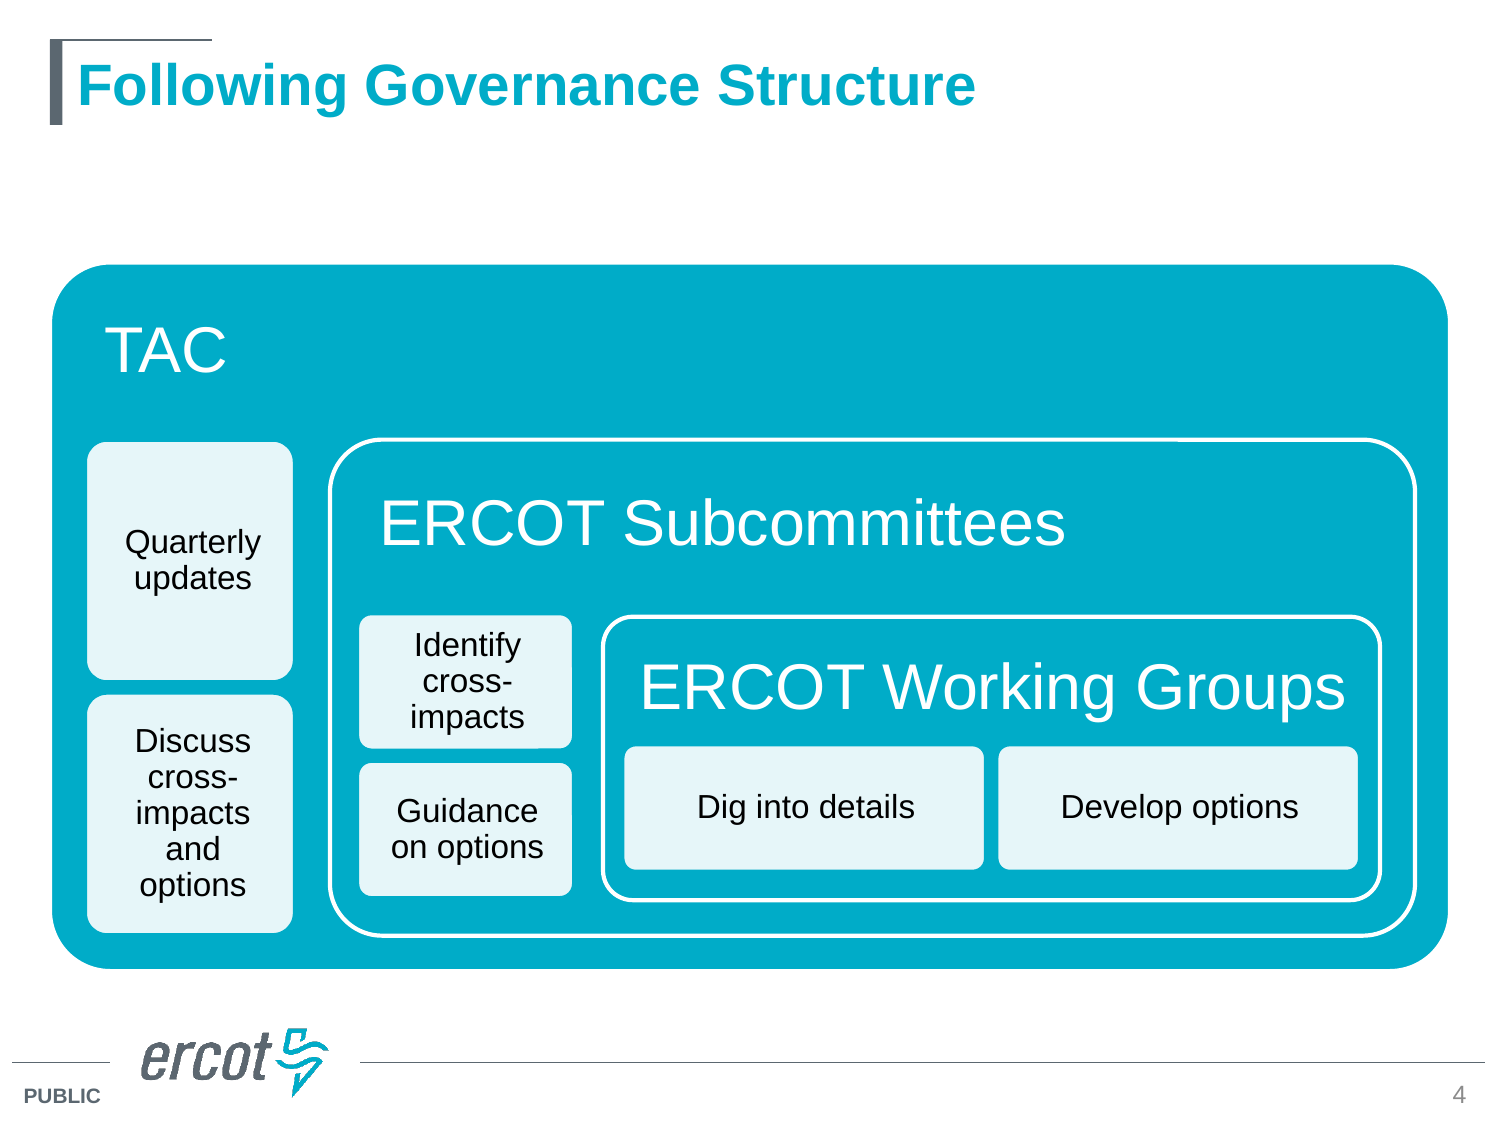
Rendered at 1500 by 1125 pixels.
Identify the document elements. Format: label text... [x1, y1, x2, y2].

title Following Governance Structure [62, 39, 1450, 228]
slide_number 4 [1437, 1076, 1475, 1112]
picture [137, 1024, 332, 1100]
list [49, 262, 1451, 972]
